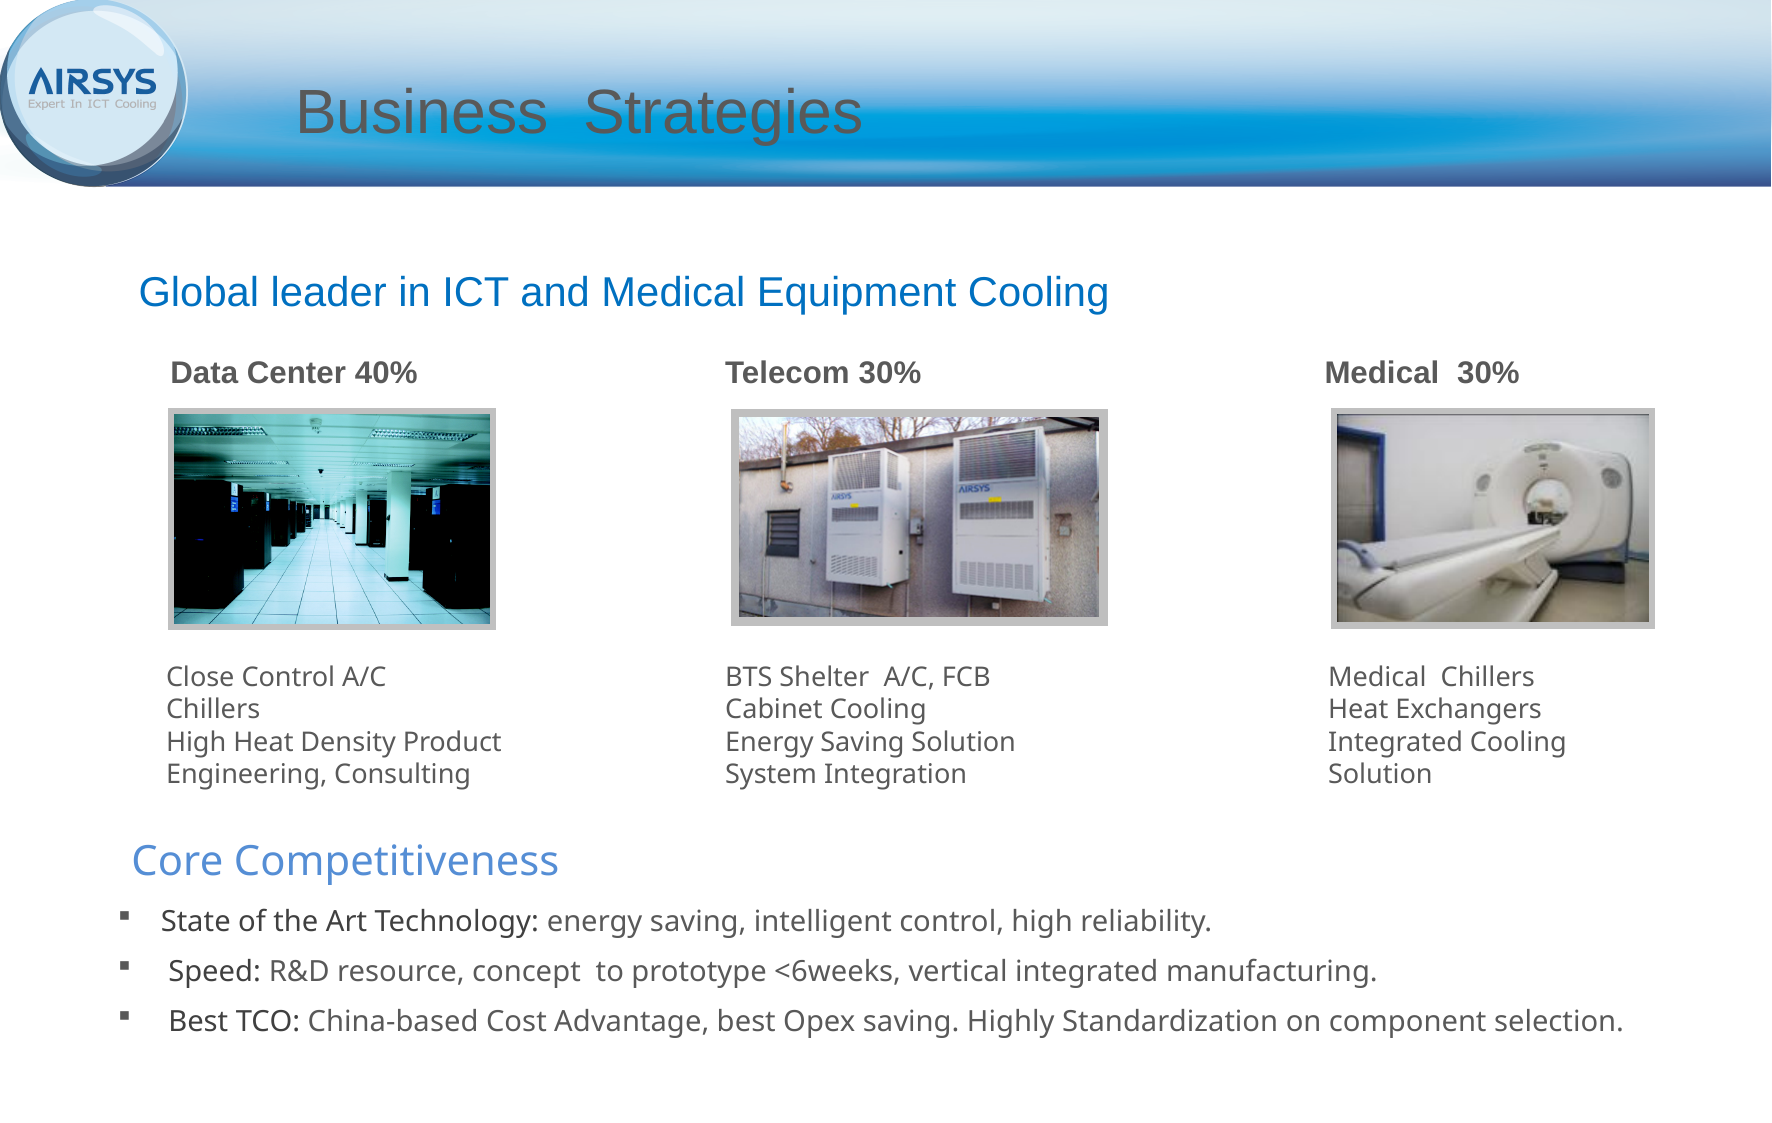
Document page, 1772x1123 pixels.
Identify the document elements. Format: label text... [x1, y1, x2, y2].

text_box Medical Chillers Heat Exchangers Integrated Cooling Solution [1313, 651, 1627, 797]
picture [1336, 413, 1650, 623]
text_box State of the Art Technology: energy saving, intelligent control, high reliability. Speed: R&D resource, concept to prototype <6weeks, vertical integrated manufacturing. Best TCO: China-based Cost Advantage, best Opex saving. Highly Standardization on component selection. [102, 904, 1710, 1046]
text_box Data Center 40% [155, 345, 452, 398]
text_box BTS Shelter A/C, FCB Cabinet Cooling Energy Saving Solution System Integration [710, 651, 1066, 797]
picture [0, 0, 1772, 190]
text_box Medical 30% [1309, 345, 1570, 398]
text_box Close Control A/C Chillers High Heat Density Product Engineering, Consulting [151, 651, 553, 797]
text_box Core Competitiveness [116, 826, 671, 892]
text_box Global leader in ICT and Medical Equipment Cooling [122, 256, 1339, 323]
text_box Business Strategies [280, 61, 1772, 157]
picture [739, 417, 1100, 618]
text_box Telecom 30% [710, 345, 1007, 398]
picture [174, 413, 490, 625]
